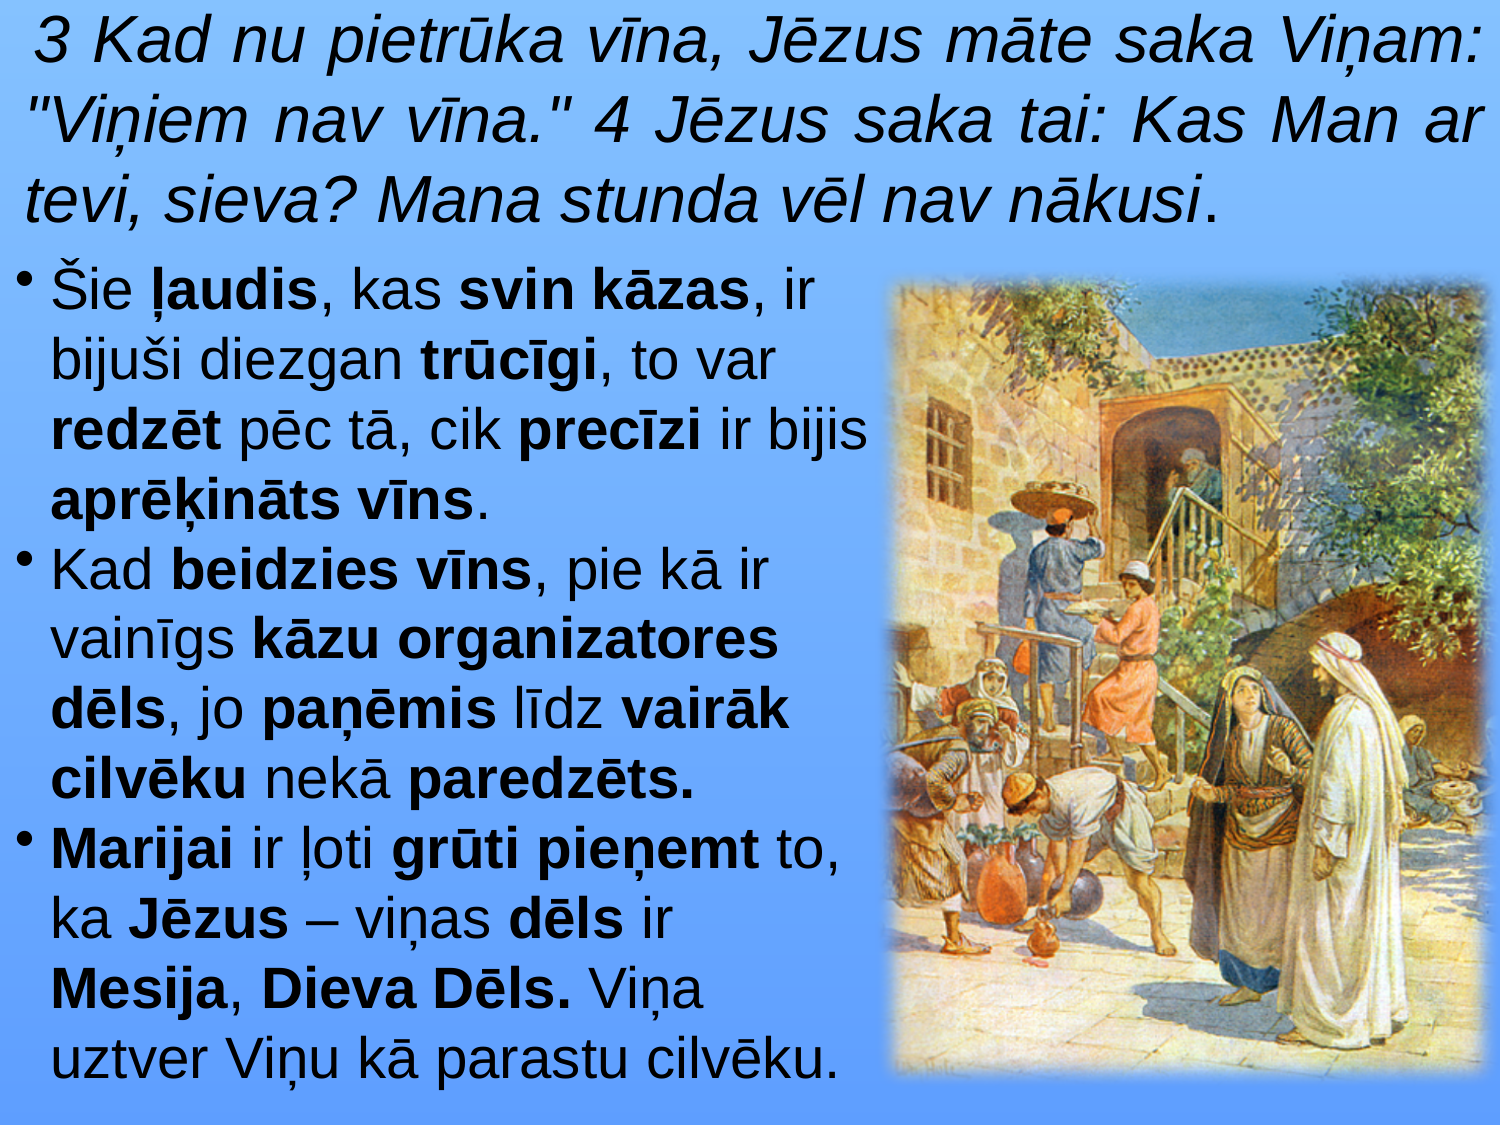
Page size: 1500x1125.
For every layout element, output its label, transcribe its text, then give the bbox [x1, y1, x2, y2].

text_box Šie ļaudis, kas svin kāzas, ir bijuši diezgan trūcīgi, to var redzēt pēc tā, cik precīzi ir bijis aprēķināts vīns. Kad beidzies vīns, pie kā ir vainīgs kāzu organizatores dēls, jo paņēmis līdz vairāk cilvēku nekā paredzēts. Marijai ir ļoti grūti pieņemt to, ka Jēzus – viņas dēls ir Mesija, Dieva Dēls. Viņa uztver Viņu kā parastu cilvēku. [0, 243, 892, 1098]
list 3 Kad nu pietrūka vīna, Jēzus māte saka Viņam: "Viņiem nav vīna." 4 Jēzus saka tai: Kas Man ar tevi, sieva? Mana stunda vēl nav nākusi. [0, 0, 1500, 266]
picture [874, 266, 1500, 1088]
